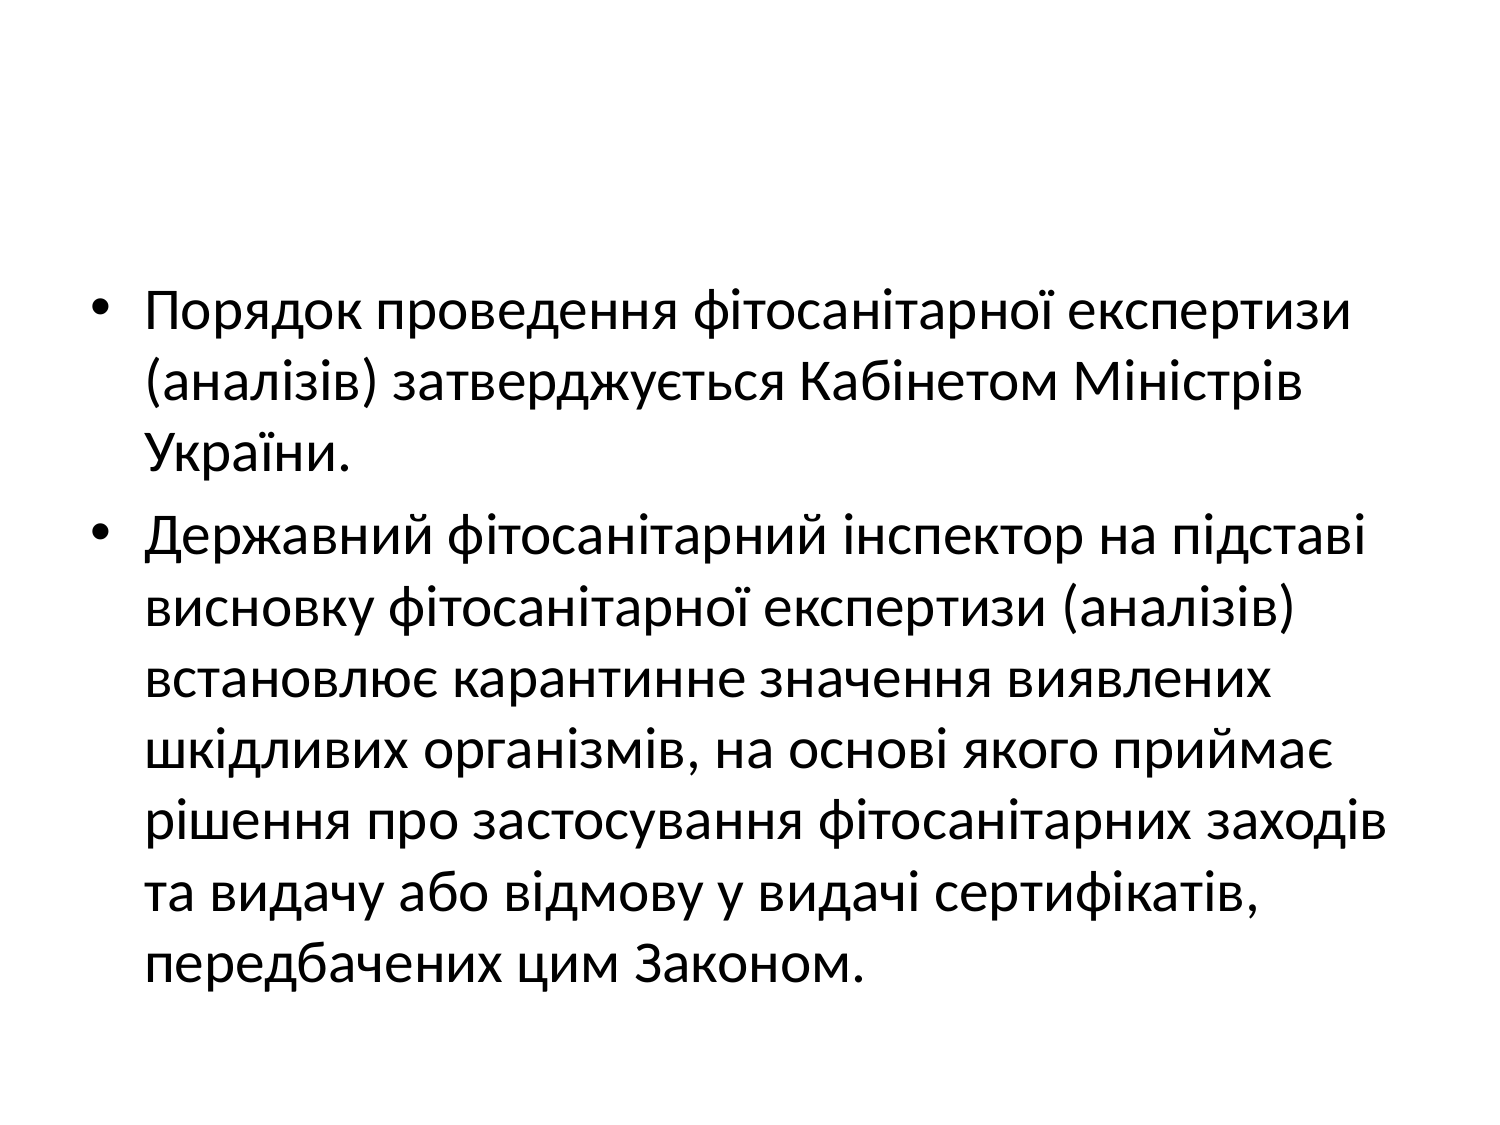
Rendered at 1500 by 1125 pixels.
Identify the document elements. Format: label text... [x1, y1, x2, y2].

list Порядок проведення фітосанітарної експертизи (аналізів) затверджується Кабінетом Міністрів України. Державний фітосанітарний інспектор на підставі висновку фітосанітарної експертизи (аналізів) встановлює карантинне значення виявлених шкідливих організмів, на основі якого приймає рішення про застосування фітосанітарних заходів та видачу або відмову у видачі сертифікатів, передбачених цим Законом. [75, 262, 1425, 1005]
